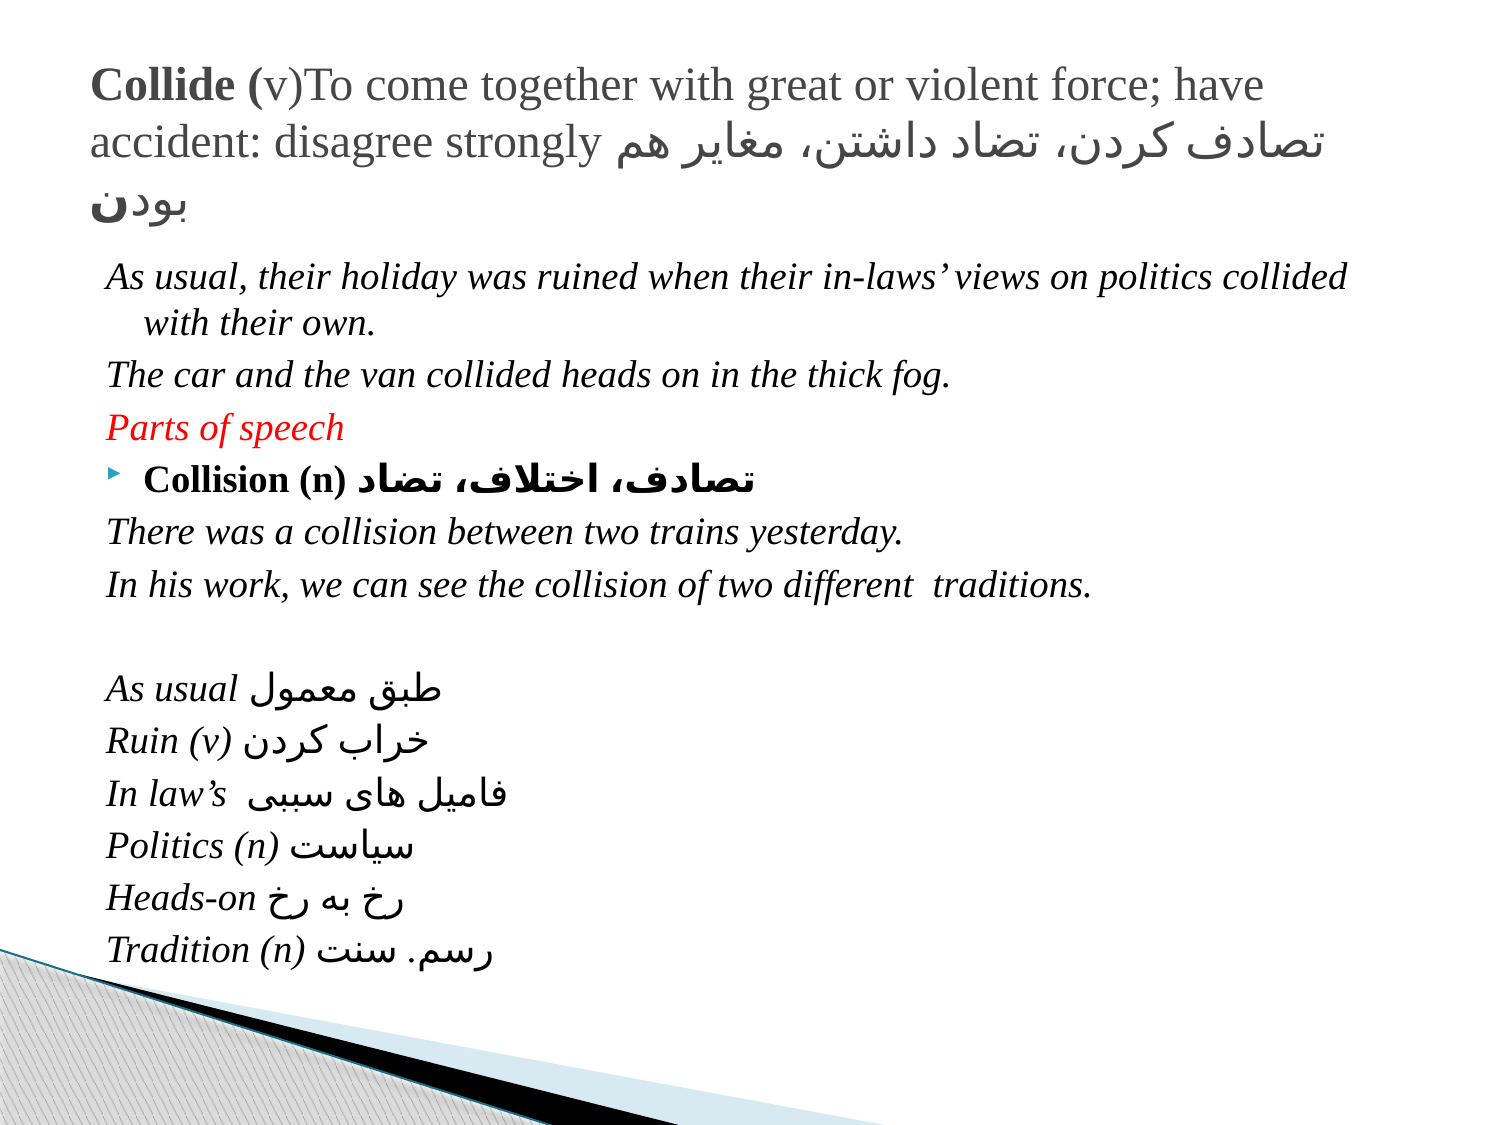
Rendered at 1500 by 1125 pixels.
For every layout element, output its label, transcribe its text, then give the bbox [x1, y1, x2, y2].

list As usual, their holiday was ruined when their in-laws’ views on politics collided with their own. The car and the van collided heads on in the thick fog. Parts of speech Collision (n) تصادف، اختلاف، تضاد There was a collision between two trains yesterday. In his work, we can see the collision of two different traditions. As usual طبق معمول Ruin (v) خراب کردن In law’s فامیل های سببی Politics (n) سیاست Heads-on رخ به رخ Tradition (n) رسم. سنت [75, 243, 1425, 986]
title Collide (v)To come together with great or violent force; have accident: disagree strongly تصادف کردن، تضاد داشتن، مغایر هم بودن [75, 45, 1425, 233]
